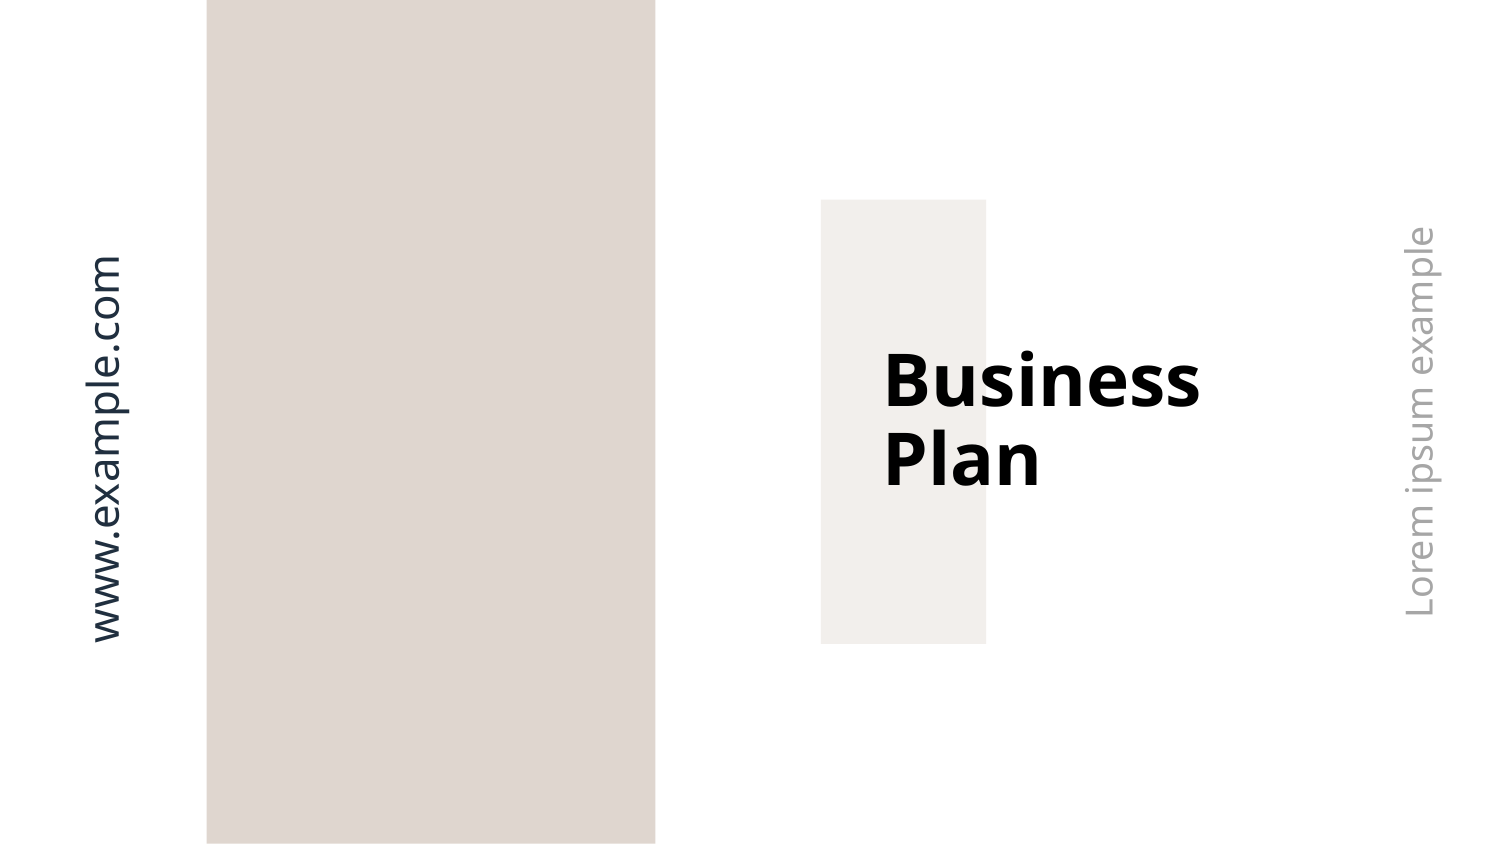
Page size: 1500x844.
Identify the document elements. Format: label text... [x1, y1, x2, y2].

text_box Business Plan [992, 334, 1247, 508]
text_box www.example.com [67, 199, 135, 659]
text_box [206, 0, 656, 844]
picture [395, 199, 987, 645]
text_box Lorem ipsum example [1387, 157, 1448, 687]
